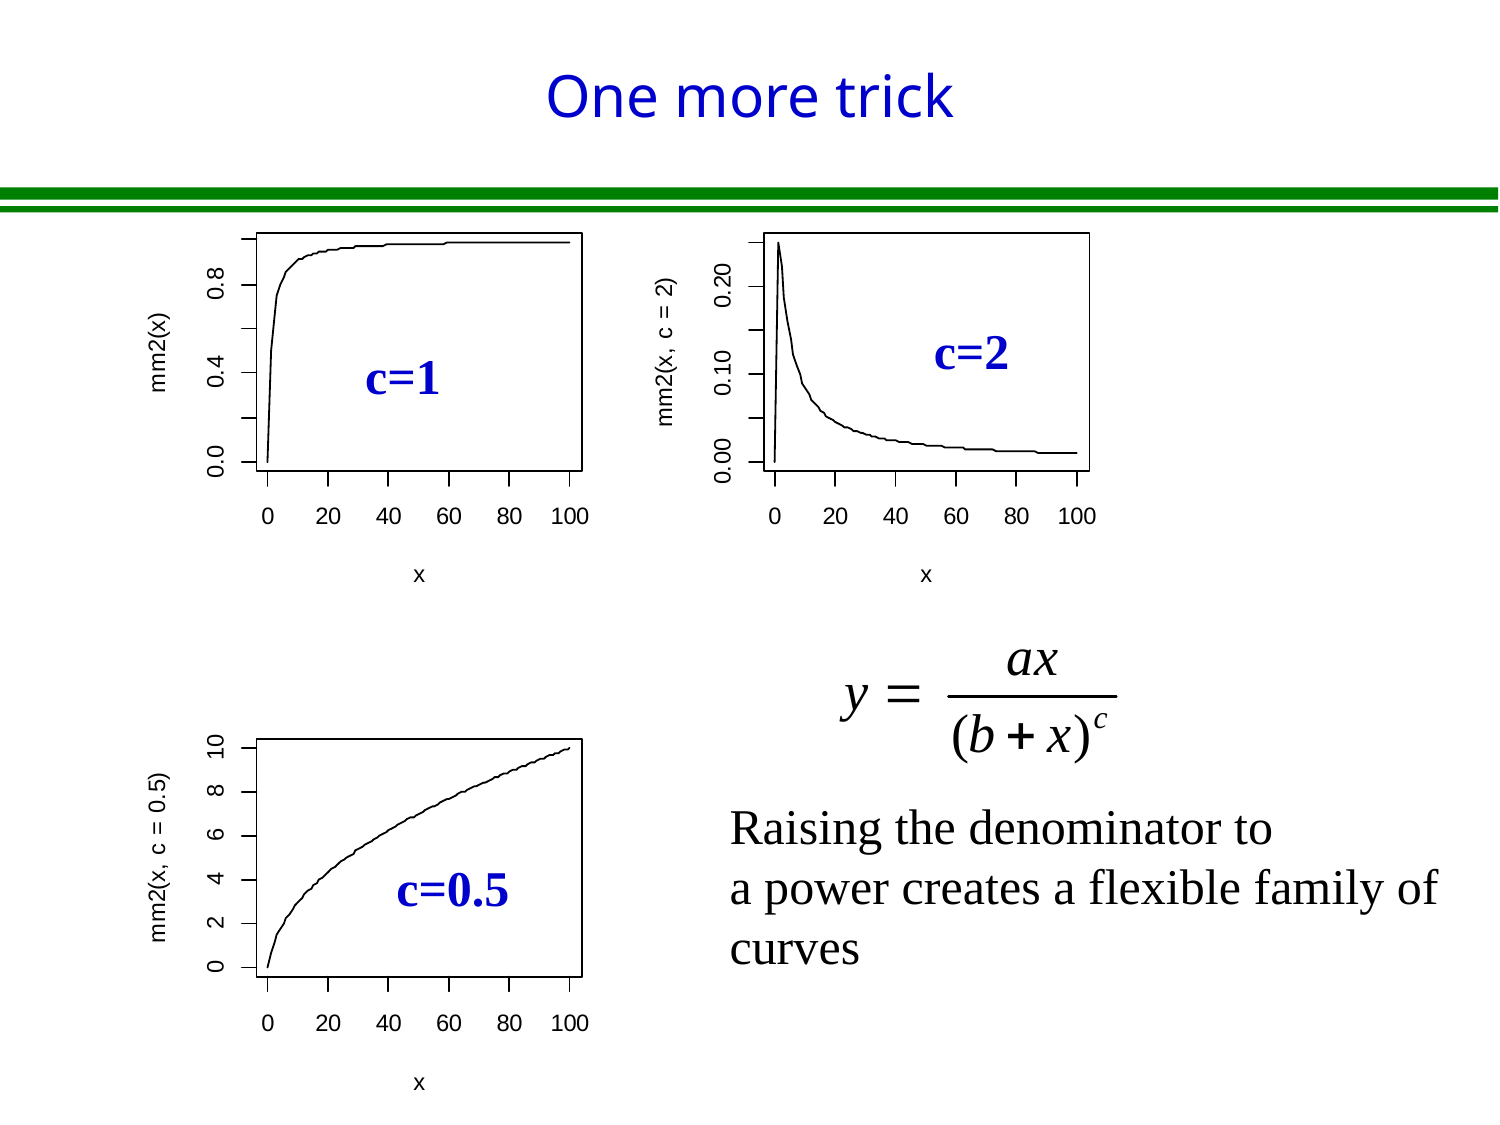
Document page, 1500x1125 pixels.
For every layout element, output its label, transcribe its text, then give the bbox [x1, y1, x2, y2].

title One more trick [112, 0, 1388, 188]
text_box Raising the denominator to a power creates a flexible family of curves [1154, 787, 1455, 983]
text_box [831, 621, 1126, 860]
picture [137, 114, 1151, 1125]
